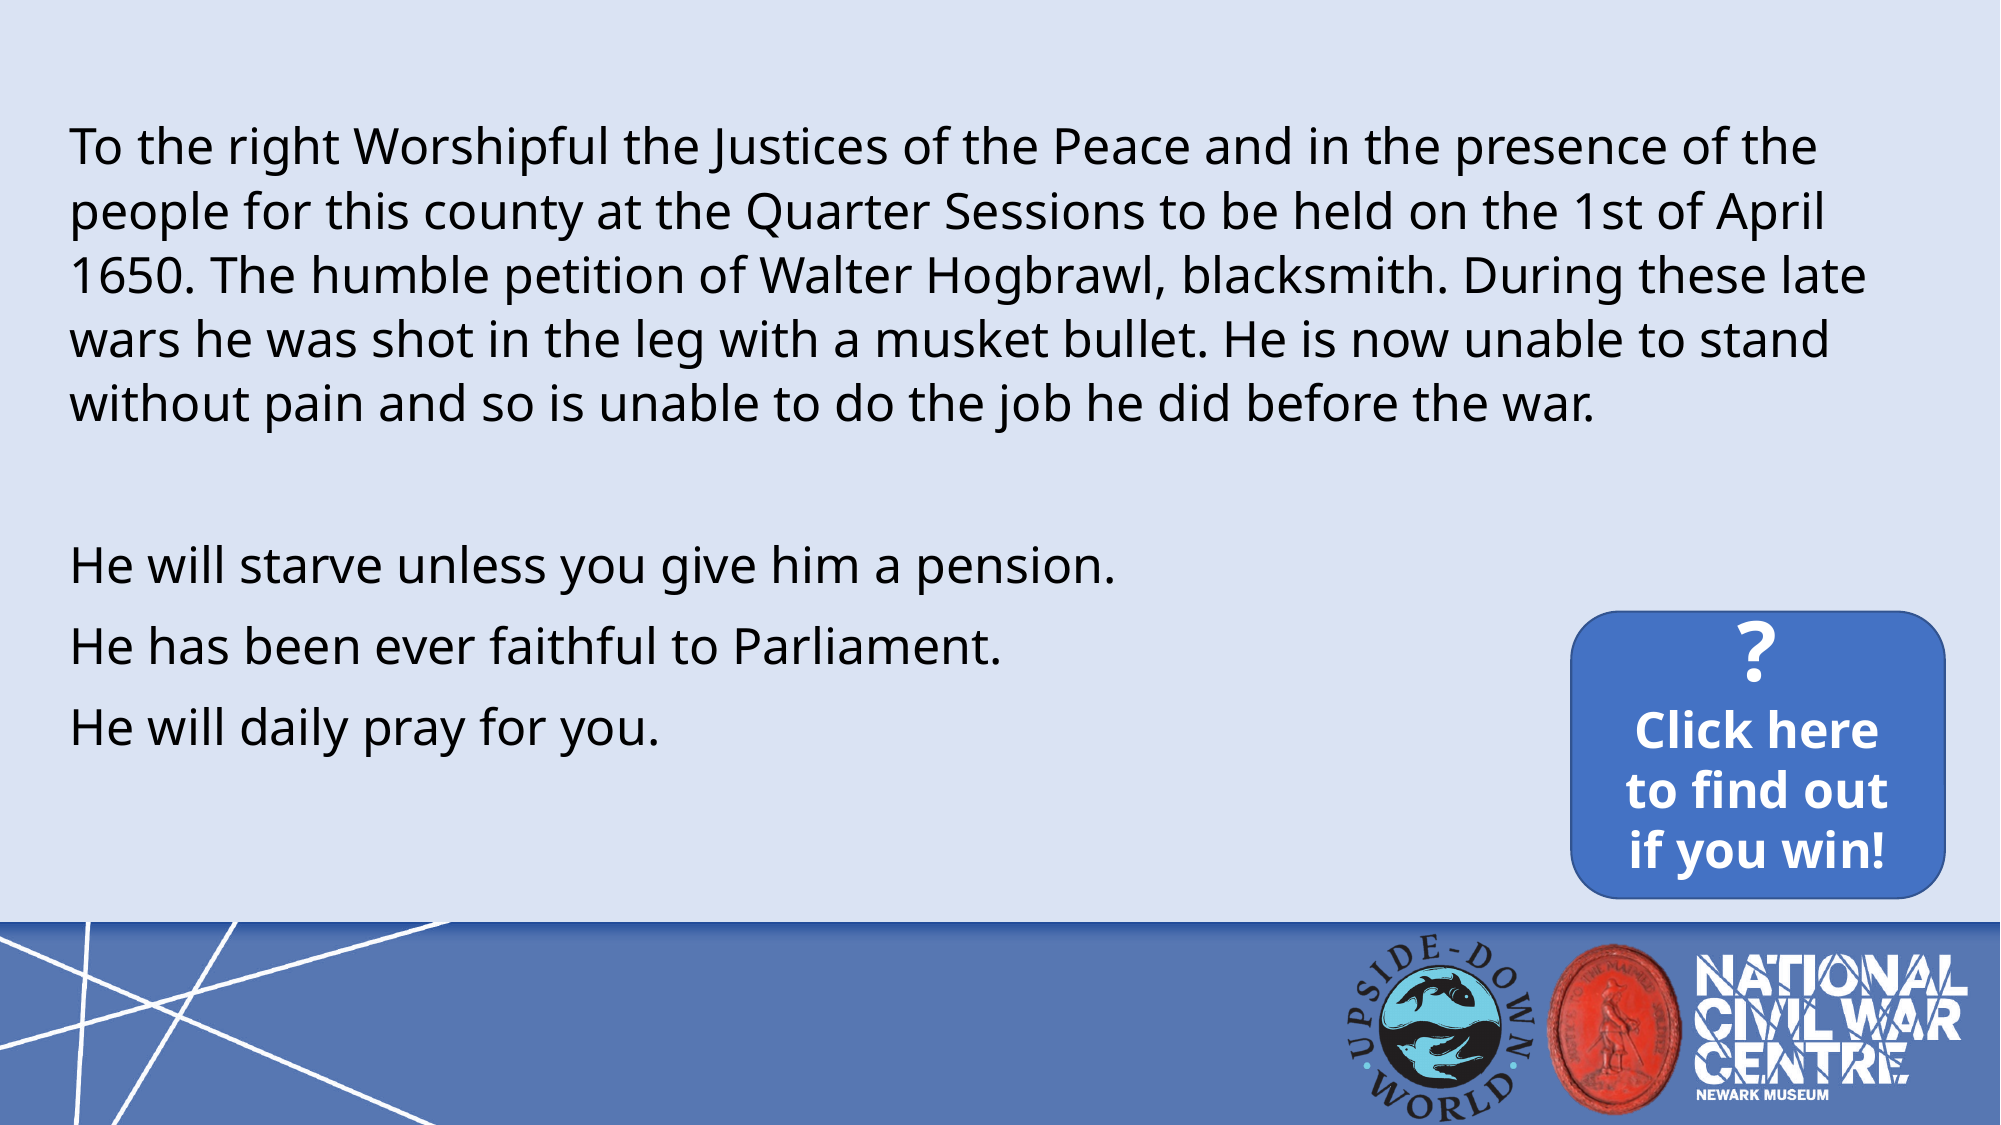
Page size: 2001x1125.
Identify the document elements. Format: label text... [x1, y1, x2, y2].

text_box To the right Worshipful the Justices of the Peace and in the presence of the people for this county at the Quarter Sessions to be held on the 1st of April 1650. The humble petition of Walter Hogbrawl, blacksmith. During these late wars he was shot in the leg with a musket bullet. He is now unable to stand without pain and so is unable to do the job he did before the war. He will starve unless you give him a pension. He has been ever faithful to Parliament. He will daily pray for you. [54, 38, 1969, 763]
text_box [1527, 550, 1988, 922]
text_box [1571, 590, 1945, 899]
picture [0, 922, 2000, 1125]
